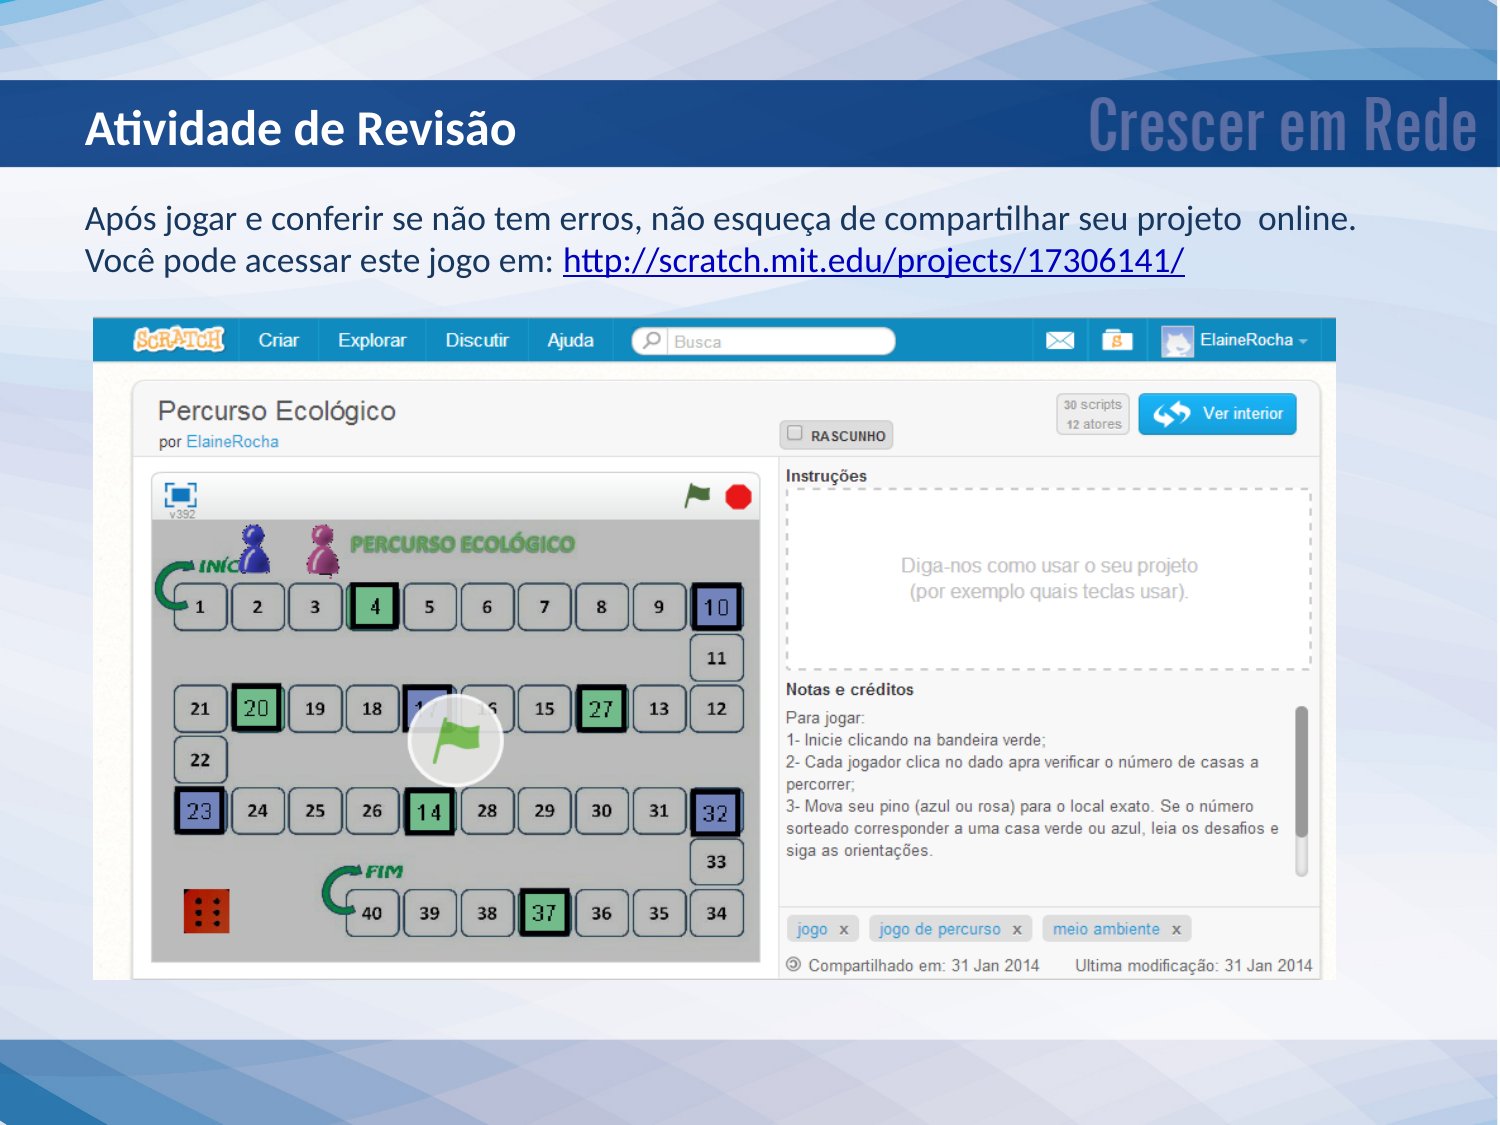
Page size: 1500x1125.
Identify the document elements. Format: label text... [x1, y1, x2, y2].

text_box Atividade de Revisão [70, 88, 1430, 163]
text_box Após jogar e conferir se não tem erros, não esqueça de compartilhar seu projeto online. Você pode acessar este jogo em: http://scratch.mit.edu/projects/17306141/ [70, 187, 1454, 330]
picture [0, 0, 1500, 1125]
